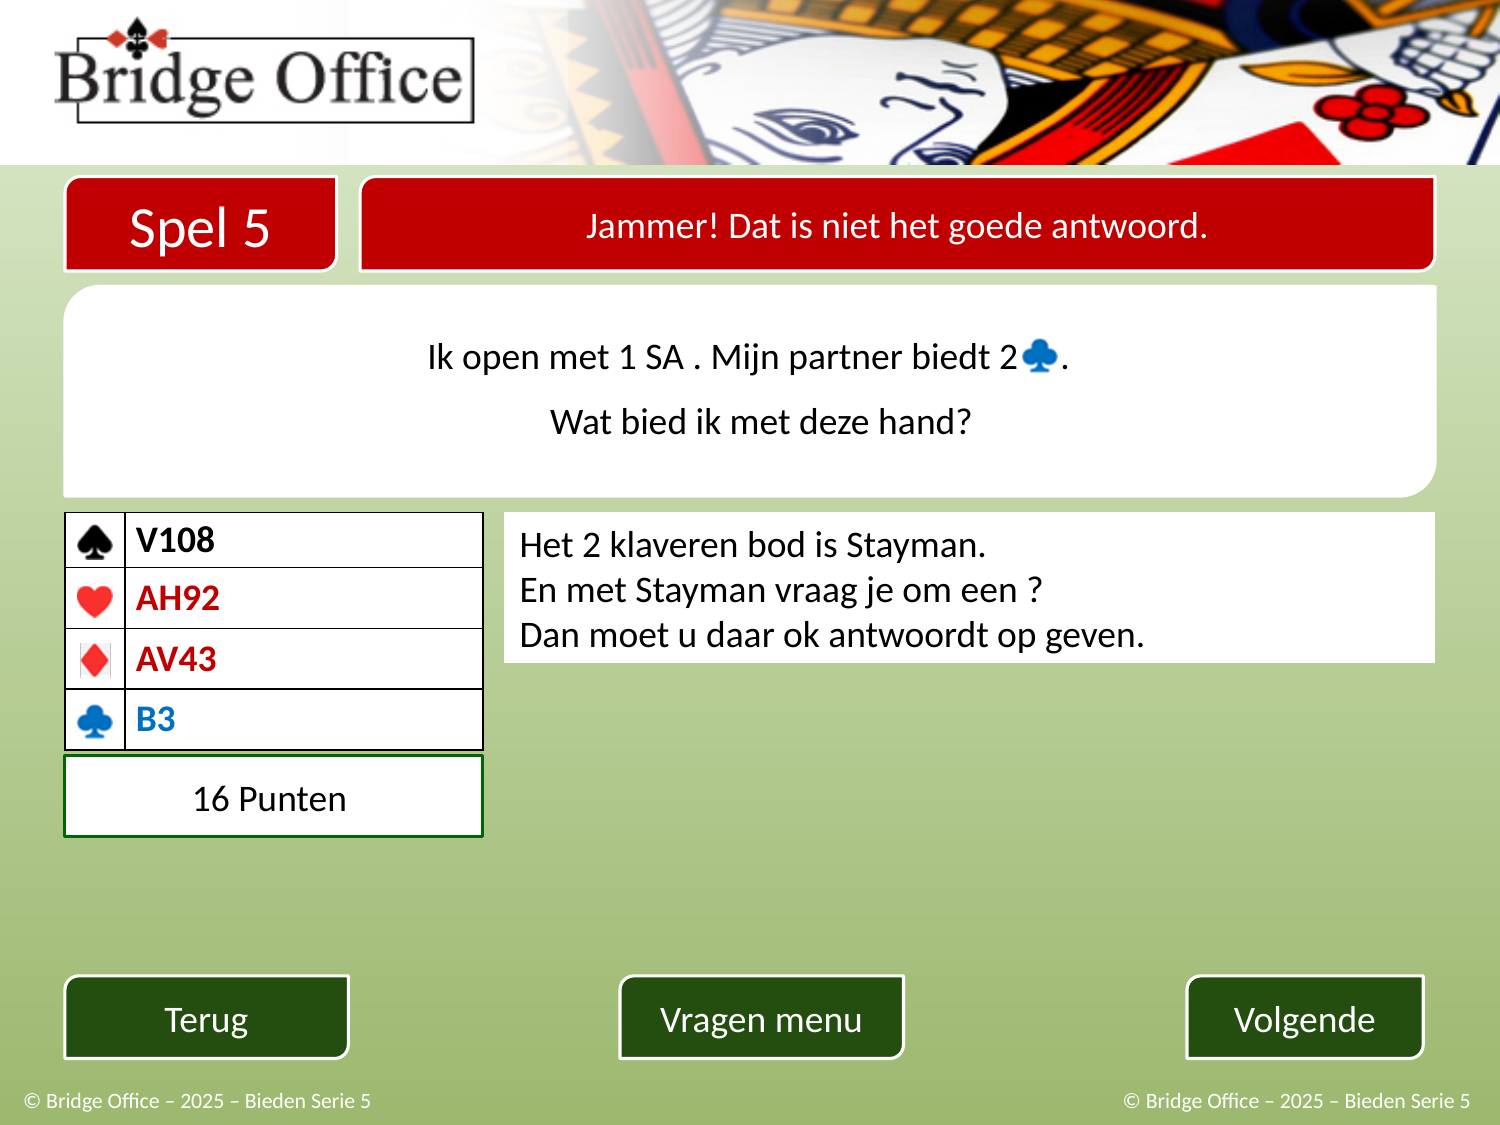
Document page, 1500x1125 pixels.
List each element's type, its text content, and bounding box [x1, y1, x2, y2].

text_box Wat bied ik met deze hand? [528, 389, 995, 450]
text_box © Bridge Office – 2025 – Bieden Serie 5 [8, 1079, 393, 1121]
text_box Terug [63, 974, 350, 1061]
table_cell [66, 629, 124, 688]
picture [77, 585, 114, 618]
table_header V108 [126, 513, 482, 567]
picture [1022, 338, 1059, 374]
picture [77, 703, 114, 740]
text_box [63, 284, 1437, 498]
table_cell [66, 690, 124, 749]
text_box Vragen menu [618, 974, 906, 1061]
text_box Volgende [1185, 974, 1425, 1061]
table_cell B3 [126, 690, 482, 749]
table_cell [66, 568, 124, 628]
text_box Spel 5 [63, 179, 339, 273]
table_cell AV43 [126, 629, 482, 688]
text_box © Bridge Office – 2025 – Bieden Serie 5 [1107, 1079, 1500, 1121]
text_box Het 2 klaveren bod is Stayman. En met Stayman vraag je om een ? Dan moet u daar ok antwoordt op geven. [504, 512, 1435, 663]
picture [77, 643, 114, 679]
table_cell AH92 [126, 568, 482, 628]
text_box Ik open met 1 SA . Mijn partner biedt 2 . [394, 324, 1104, 385]
picture [77, 524, 114, 561]
text_box 16 Punten [63, 754, 484, 838]
picture [0, 0, 1500, 166]
table_header [66, 513, 124, 567]
text_box Jammer! Dat is niet het goede antwoord. [358, 179, 1437, 273]
